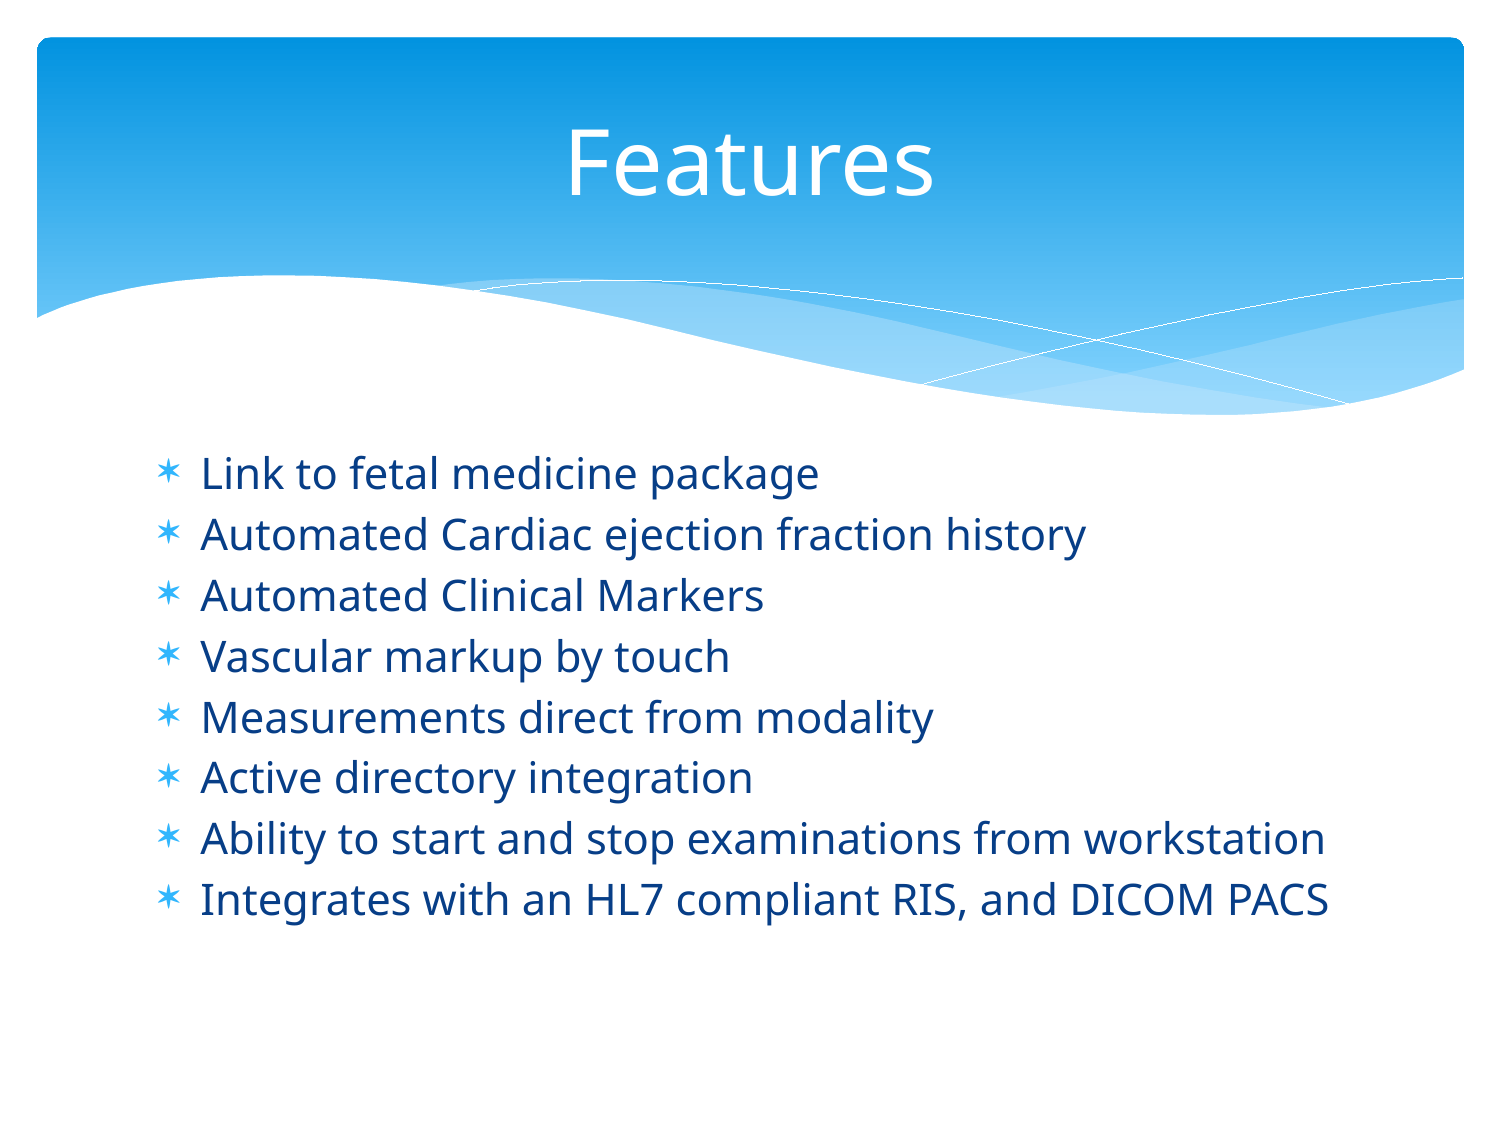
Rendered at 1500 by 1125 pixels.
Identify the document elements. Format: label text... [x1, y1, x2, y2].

title Features [75, 55, 1425, 261]
list Link to fetal medicine package Automated Cardiac ejection fraction history Automated Clinical Markers Vascular markup by touch Measurements direct from modality Active directory integration Ability to start and stop examinations from workstation Integrates with an HL7 compliant RIS, and DICOM PACS [143, 438, 1359, 1005]
